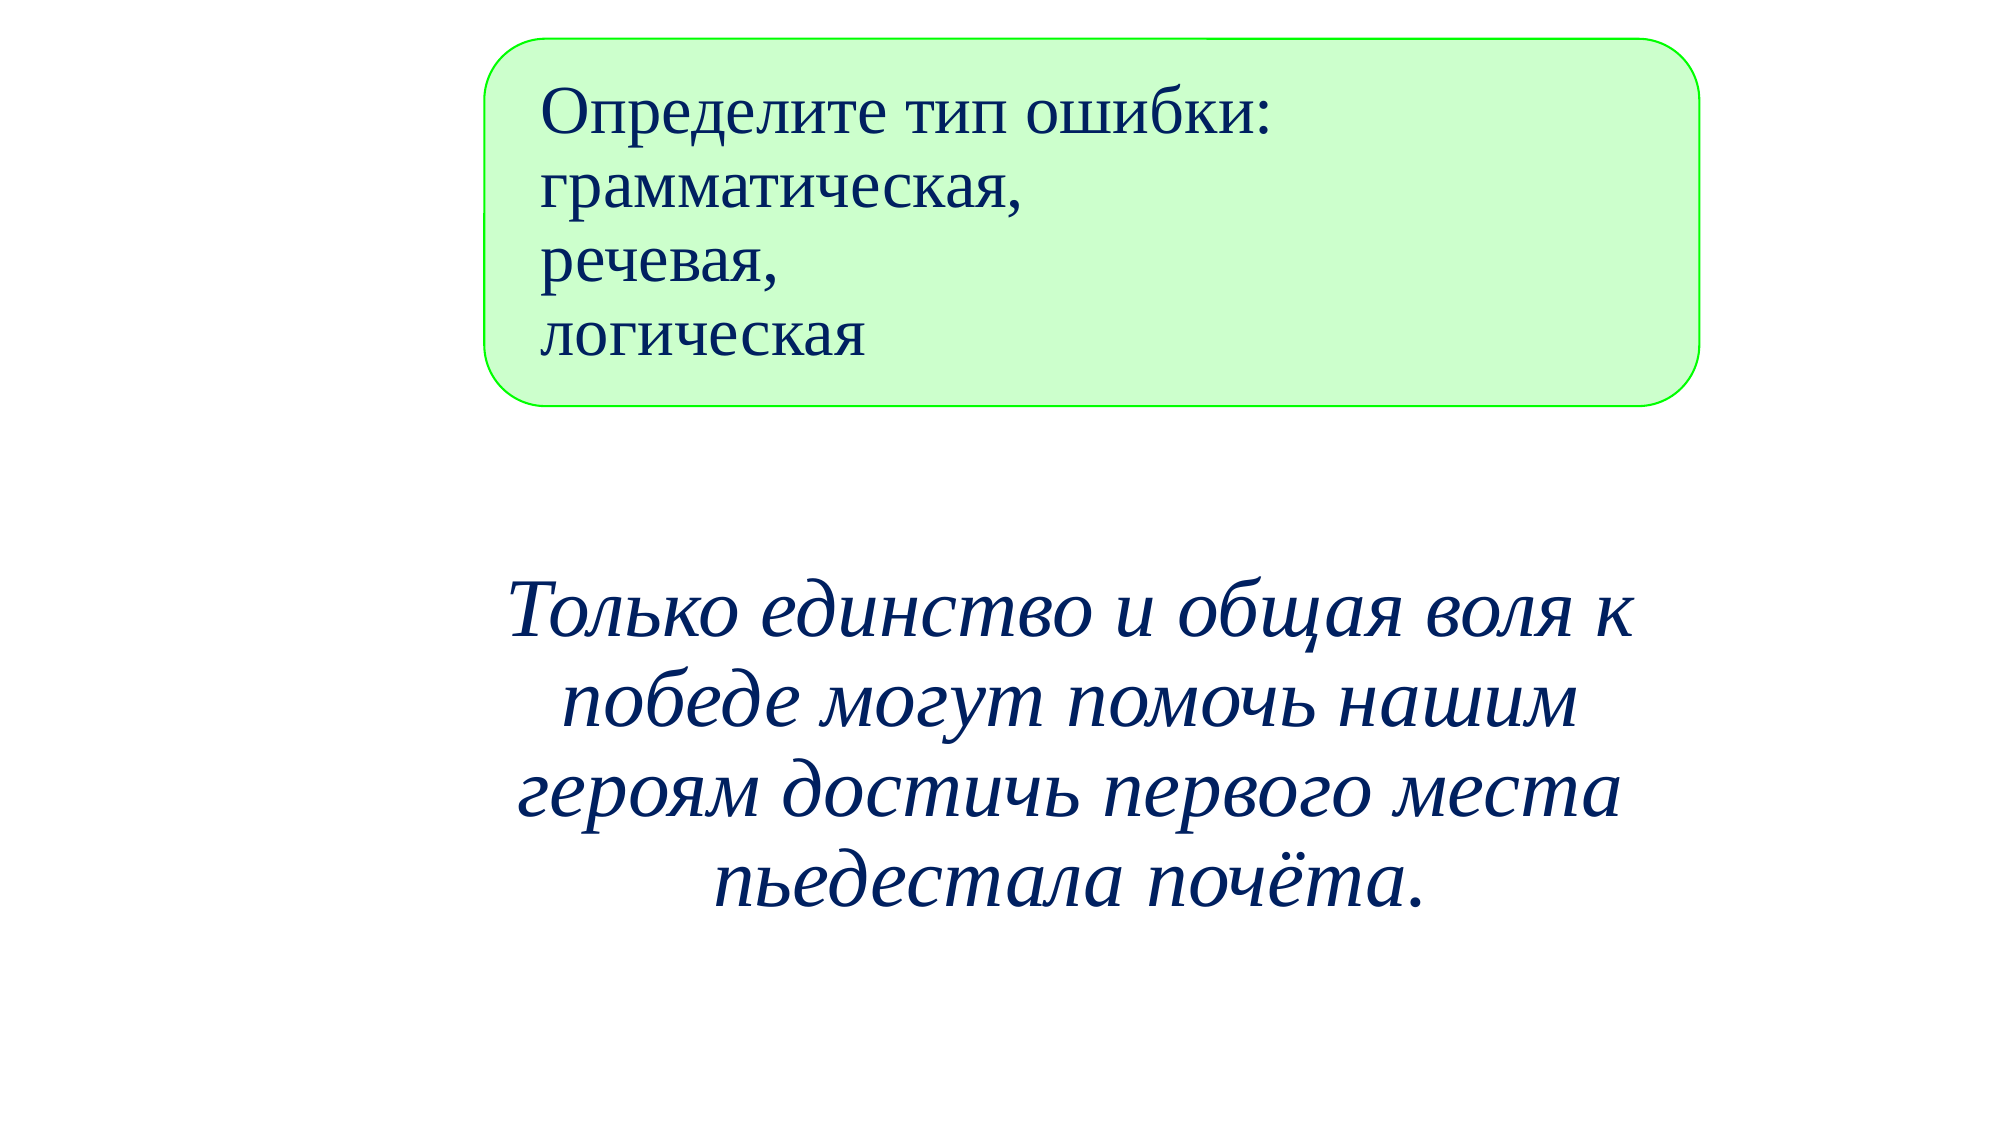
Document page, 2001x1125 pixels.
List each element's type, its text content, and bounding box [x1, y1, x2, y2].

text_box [484, 35, 1700, 410]
subtitle Только единство и общая воля к победе могут помочь нашим героям достичь первого места пьедестала почёта. [460, 411, 1676, 1079]
